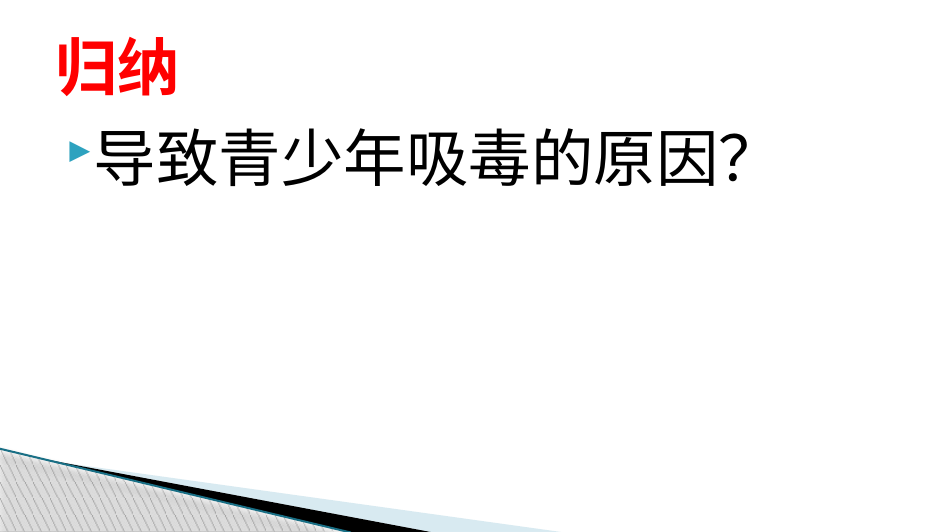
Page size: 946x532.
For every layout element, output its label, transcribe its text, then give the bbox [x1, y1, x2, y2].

list 导致青少年吸毒的原因？ [47, 114, 898, 466]
title 归纳 [47, 21, 898, 110]
